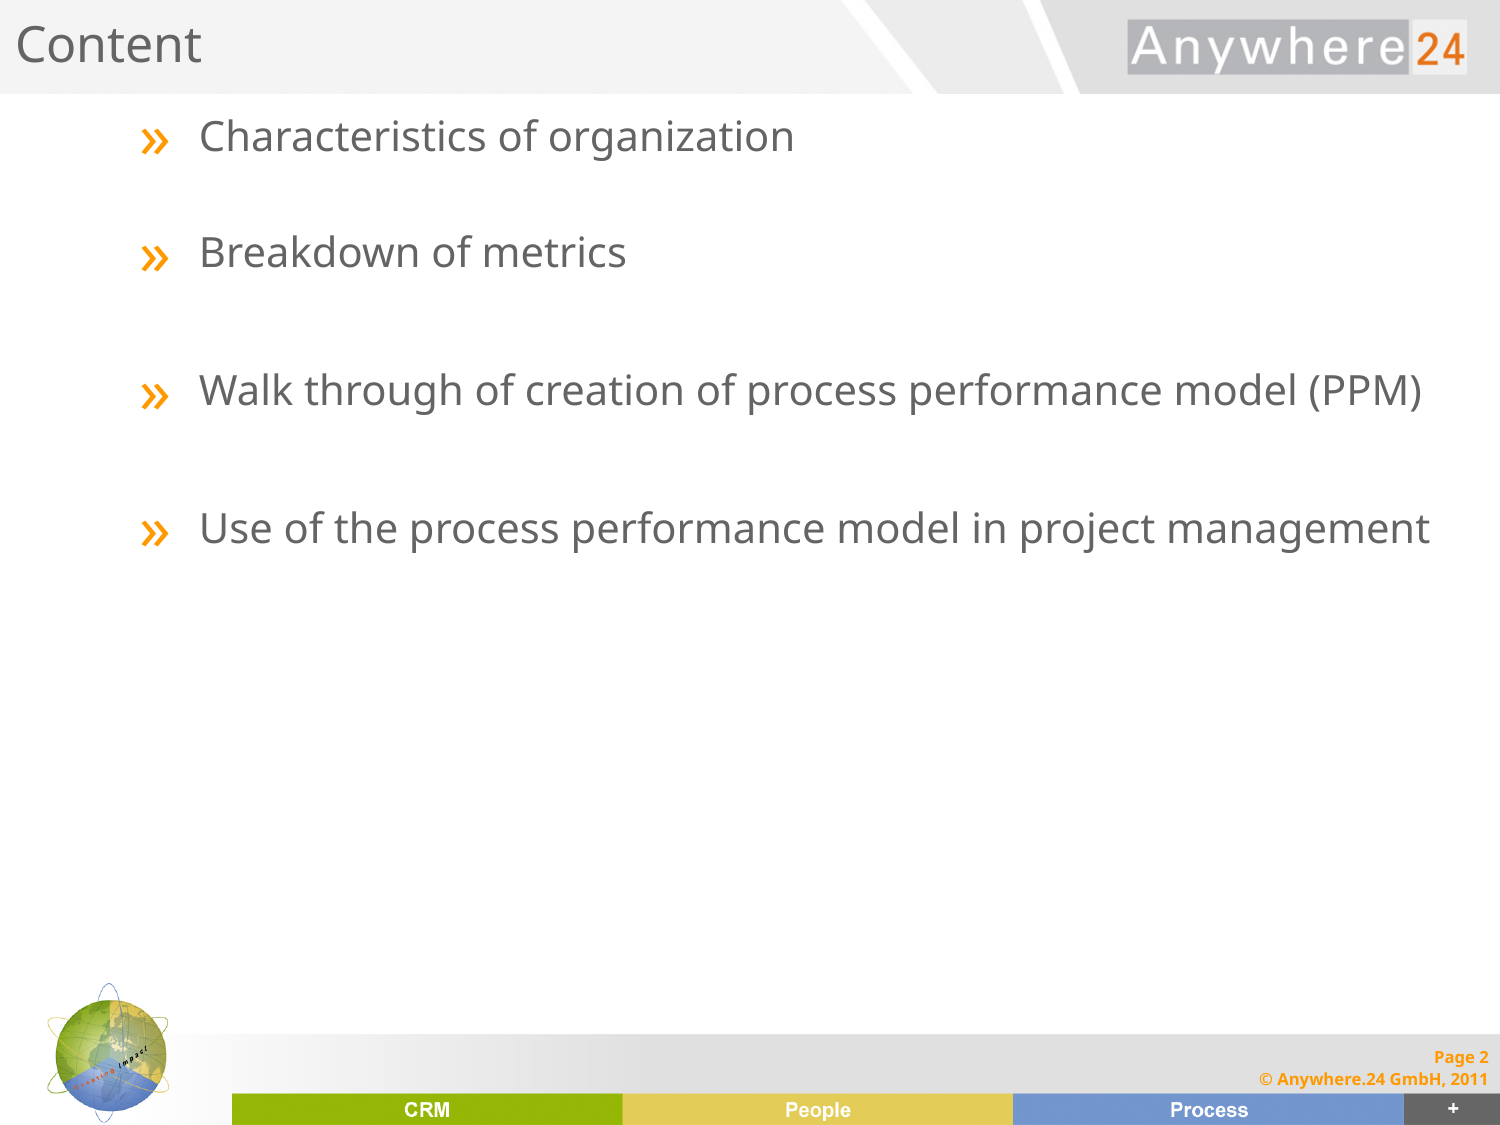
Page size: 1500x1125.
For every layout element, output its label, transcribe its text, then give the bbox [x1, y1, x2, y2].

picture [1113, 0, 1500, 94]
title Content [0, 0, 1113, 101]
picture [0, 983, 1500, 1125]
slide_number Page 2 © Anywhere.24 GmbH, 2011 [1191, 1039, 1500, 1077]
list Characteristics of organization Breakdown of metrics Walk through of creation of process performance model (PPM) Use of the process performance model in project management [94, 101, 1483, 693]
